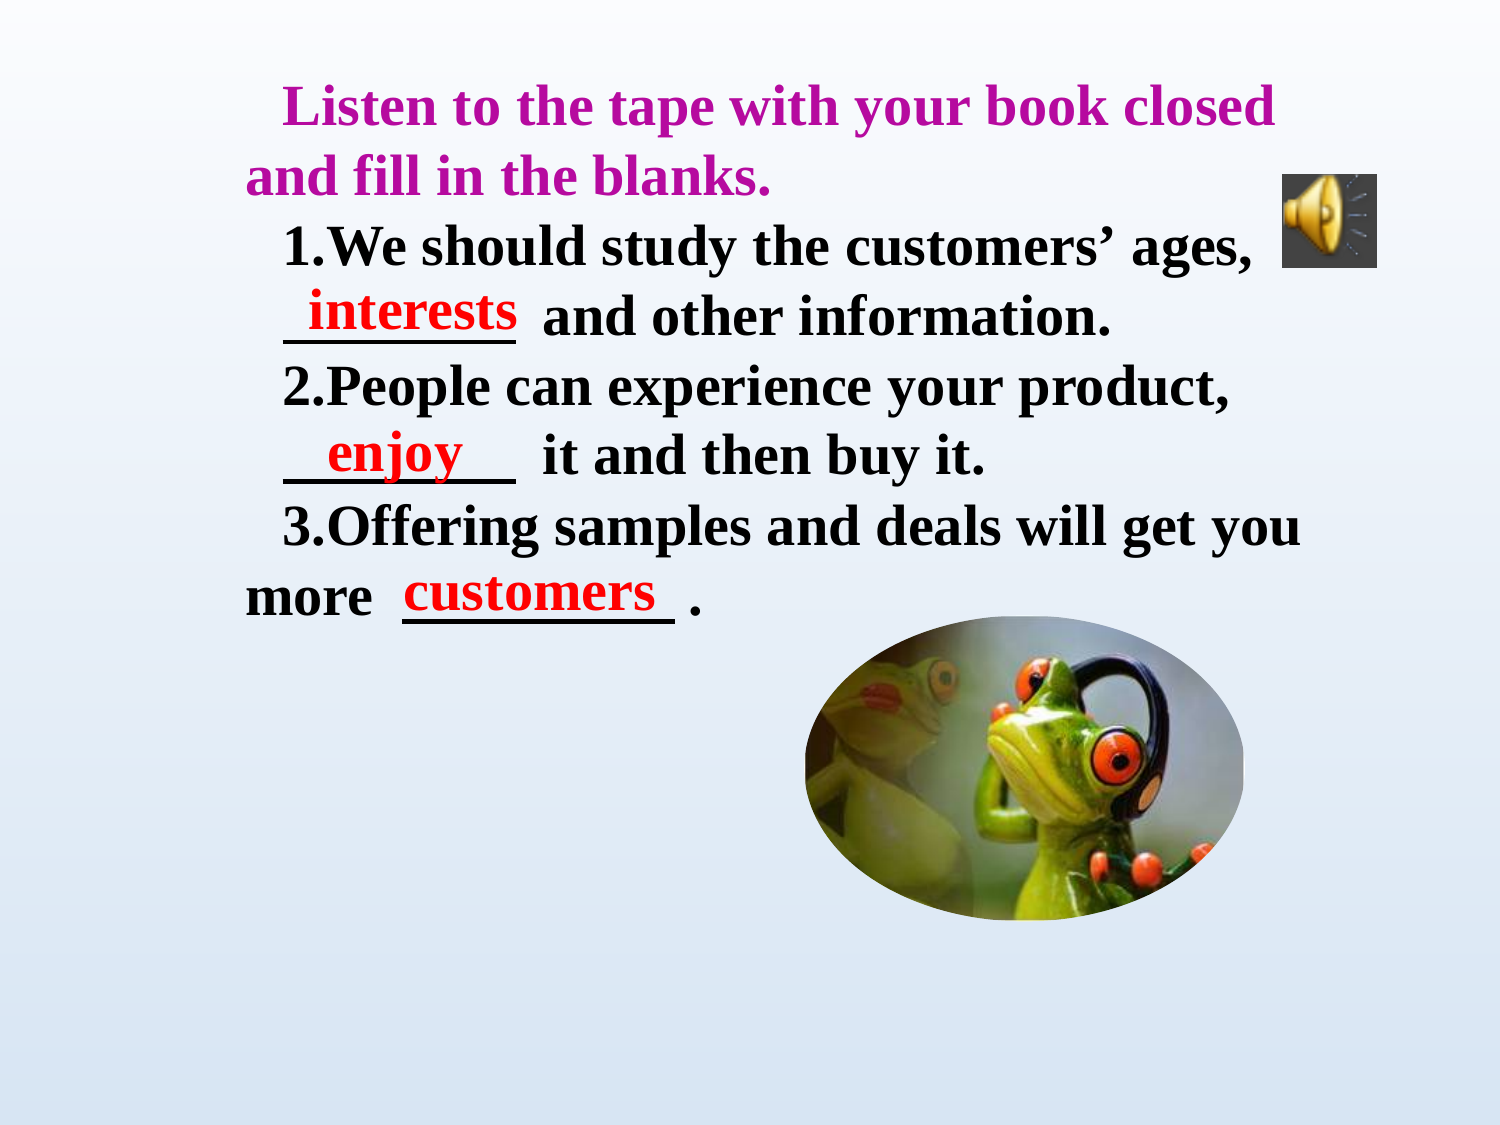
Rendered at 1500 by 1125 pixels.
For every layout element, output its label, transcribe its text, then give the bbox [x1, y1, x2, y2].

text_box enjoy [312, 405, 479, 491]
picture [1281, 172, 1378, 269]
picture [803, 615, 1246, 922]
text_box customers [389, 545, 672, 630]
text_box Listen to the tape with your book closed and fill in the blanks. 1.We should study the customers’ ages, and other information. 2.People can experience your product, it and then buy it. 3.Offering samples and deals will get you more . [230, 59, 1329, 704]
text_box interests [294, 263, 534, 349]
